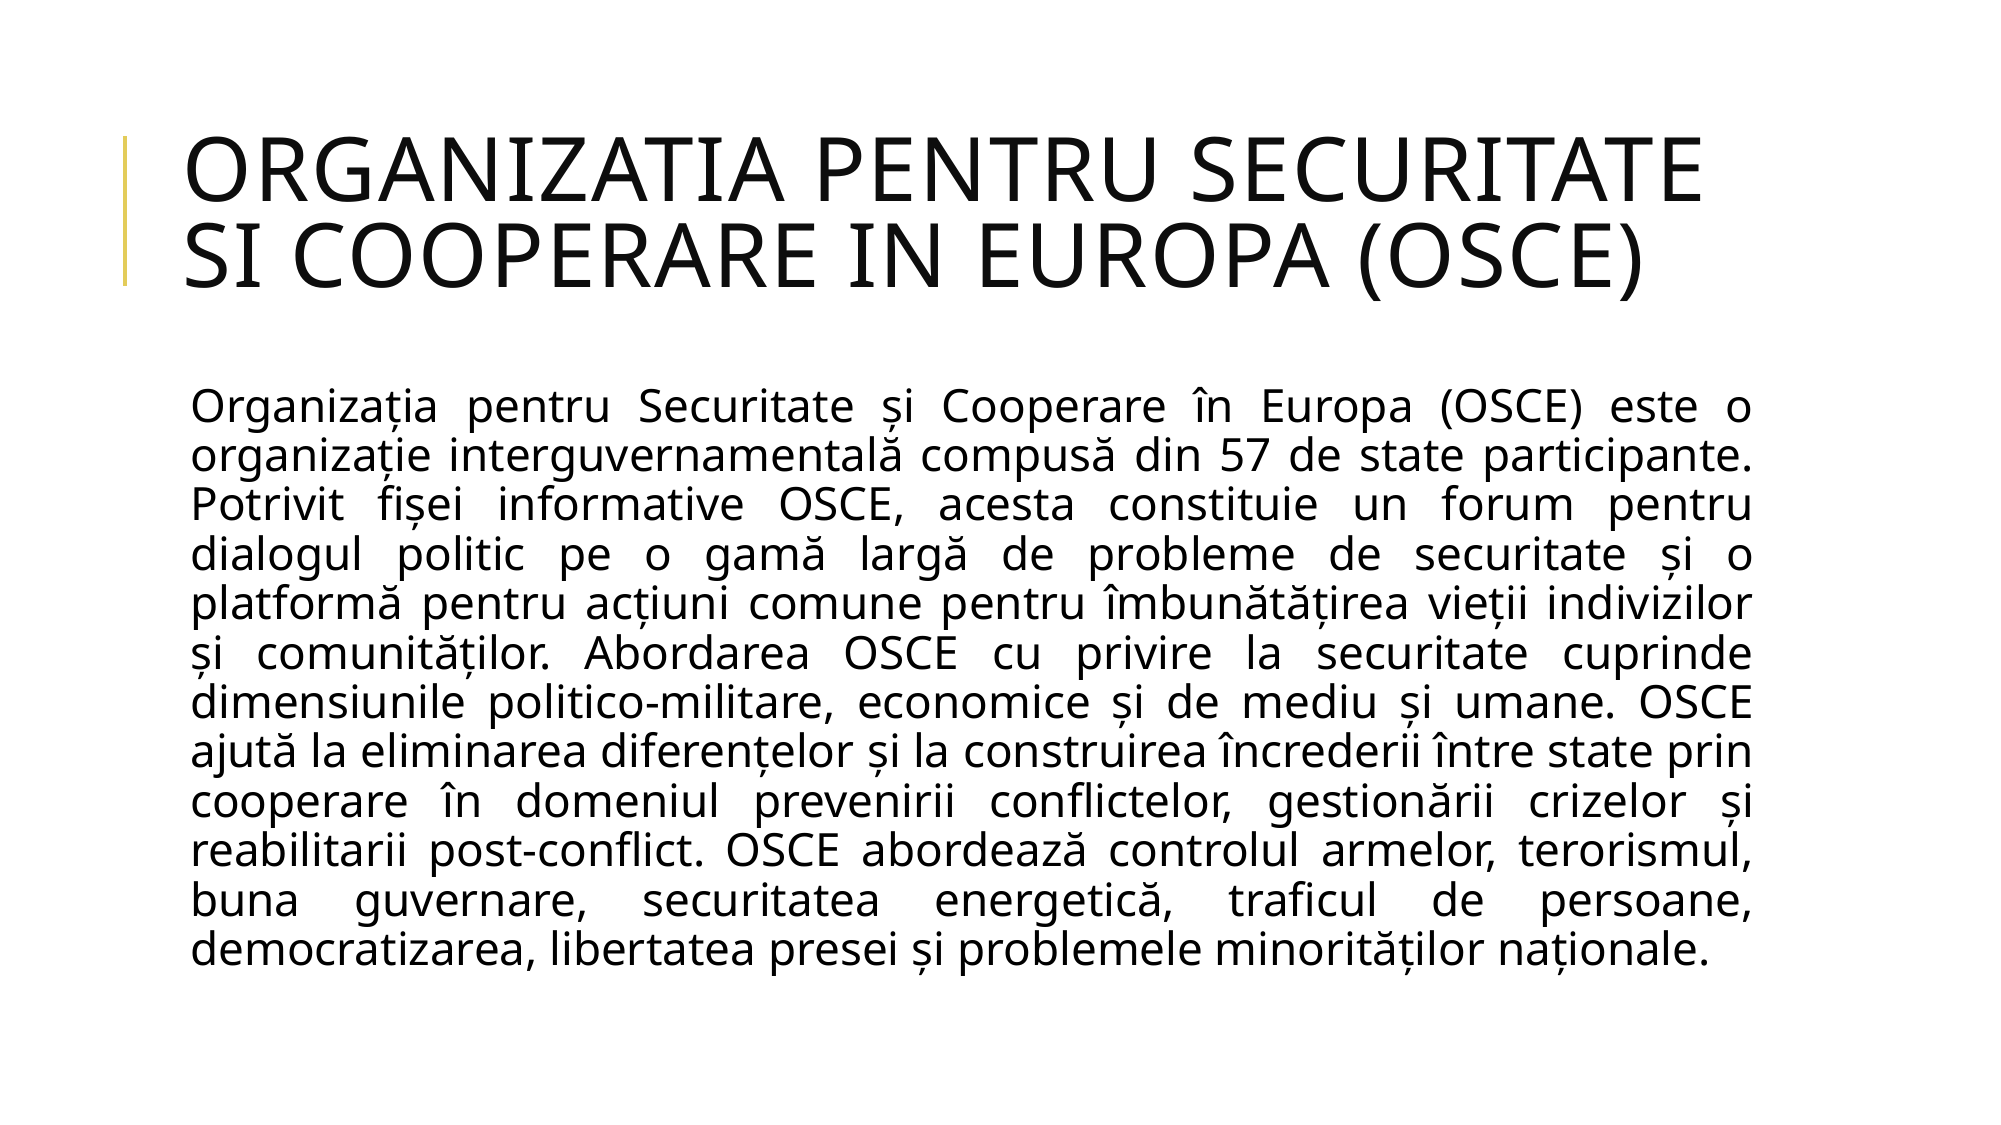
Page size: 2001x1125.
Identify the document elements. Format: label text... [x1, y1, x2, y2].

list Organizația pentru Securitate și Cooperare în Europa (OSCE) este o organizație interguvernamentală compusă din 57 de state participante. Potrivit fișei informative OSCE, acesta constituie un forum pentru dialogul politic pe o gamă largă de probleme de securitate și o platformă pentru acțiuni comune pentru îmbunătățirea vieții indivizilor și comunităților. Abordarea OSCE cu privire la securitate cuprinde dimensiunile politico-militare, economice și de mediu și umane. OSCE ajută la eliminarea diferențelor și la construirea încrederii între state prin cooperare în domeniul prevenirii conflictelor, gestionării crizelor și reabilitarii post-conflict. OSCE abordează controlul armelor, terorismul, buna guvernare, securitatea energetică, traficul de persoane, democratizarea, libertatea presei și problemele minorităților naționale. [168, 375, 1763, 1035]
title Organizatia pentru Securitate si Cooperare in Europa (OSCE) [168, 96, 1763, 342]
